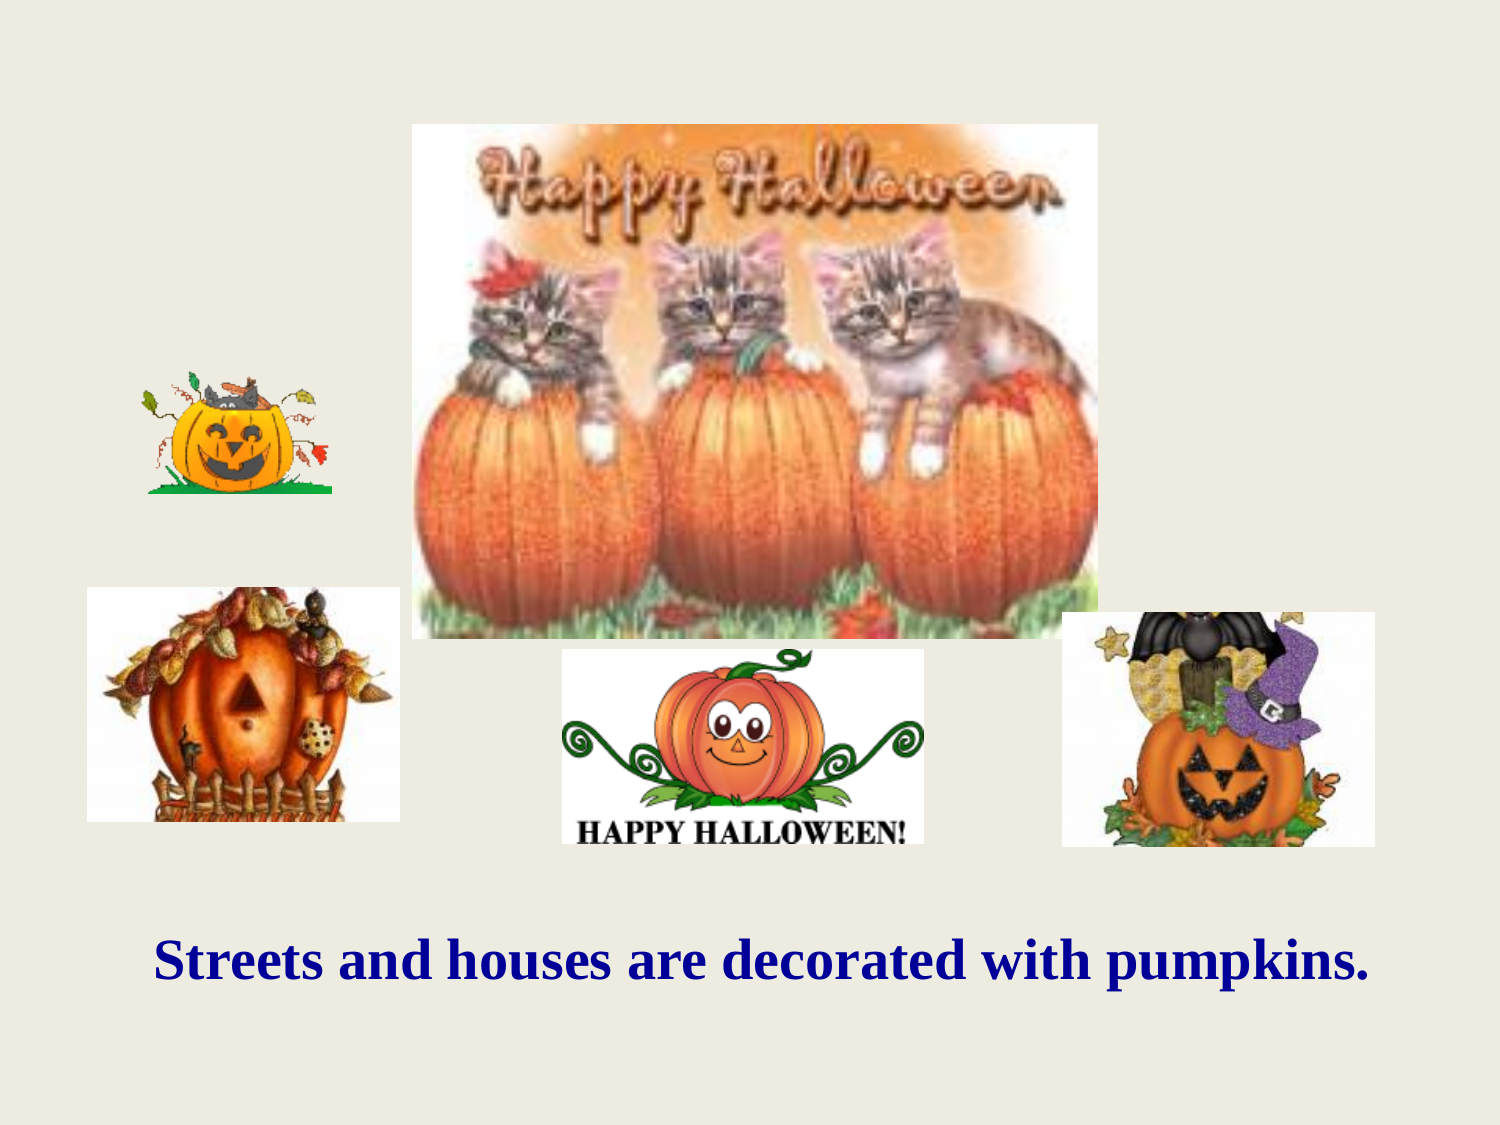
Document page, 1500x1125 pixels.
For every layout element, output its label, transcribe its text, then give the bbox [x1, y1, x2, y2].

picture [411, 124, 1376, 848]
picture [87, 587, 401, 823]
title Streets and houses are decorated with pumpkins. [87, 862, 1438, 1050]
picture [137, 336, 332, 495]
picture [561, 649, 924, 845]
